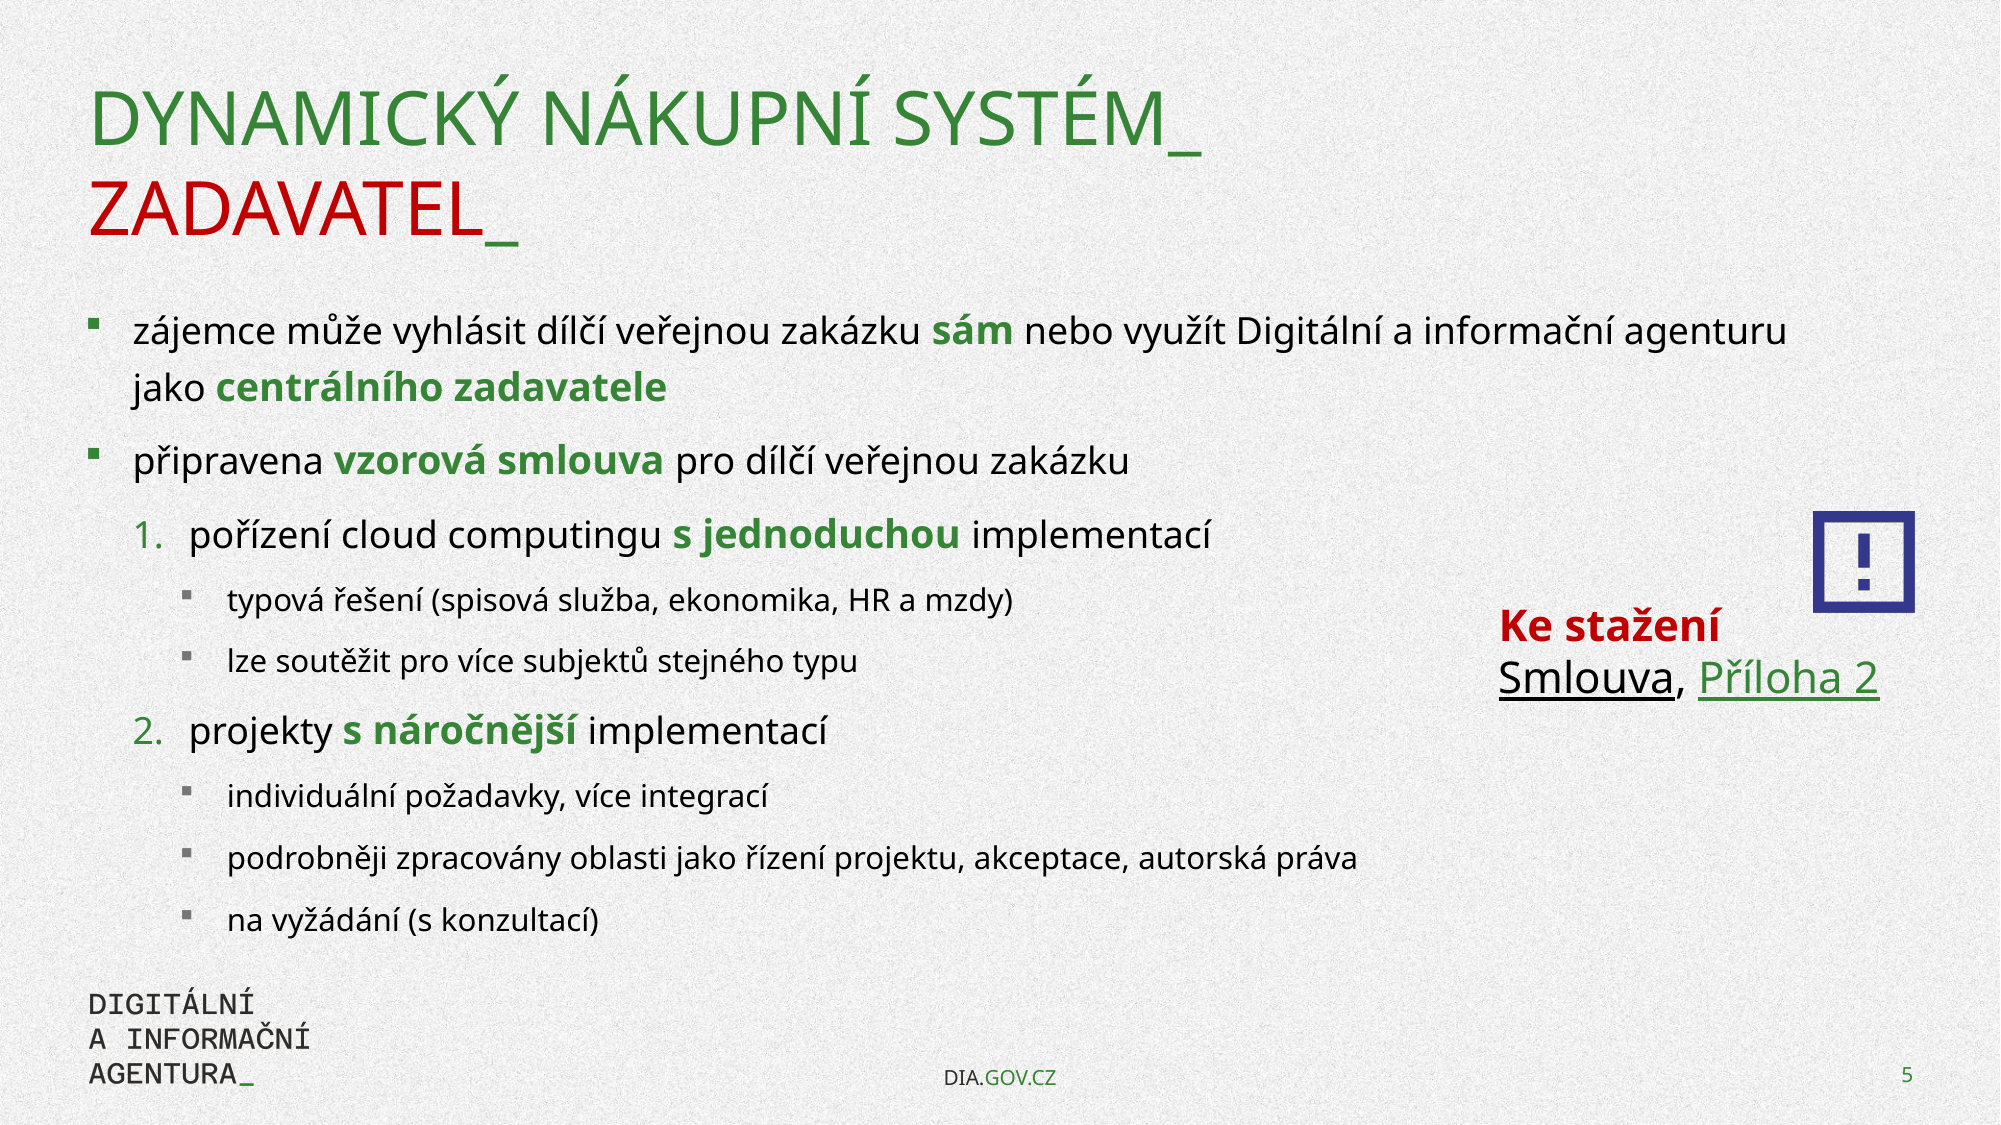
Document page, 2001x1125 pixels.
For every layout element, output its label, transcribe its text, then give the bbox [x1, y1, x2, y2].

list zájemce může vyhlásit dílčí veřejnou zakázku sám nebo využít Digitální a informační agenturu jako centrálního zadavatele připravena vzorová smlouva pro dílčí veřejnou zakázku pořízení cloud computingu s jednoduchou implementací typová řešení (spisová služba, ekonomika, HR a mzdy) lze soutěžit pro více subjektů stejného typu projekty s náročnější implementací individuální požadavky, více integrací podrobněji zpracovány oblasti jako řízení projektu, akceptace, autorská práva na vyžádání (s konzultací) [85, 295, 1791, 987]
picture [0, 0, 2001, 1125]
title Dynamický nákupní systém_ zadavatel_ [88, 70, 1912, 284]
footer DIA.GOV.CZ [558, 1037, 1442, 1098]
slide_number 5 [1612, 1037, 1928, 1098]
text_box Ke stažení Smlouva, Příloha 2 [1483, 590, 1950, 718]
